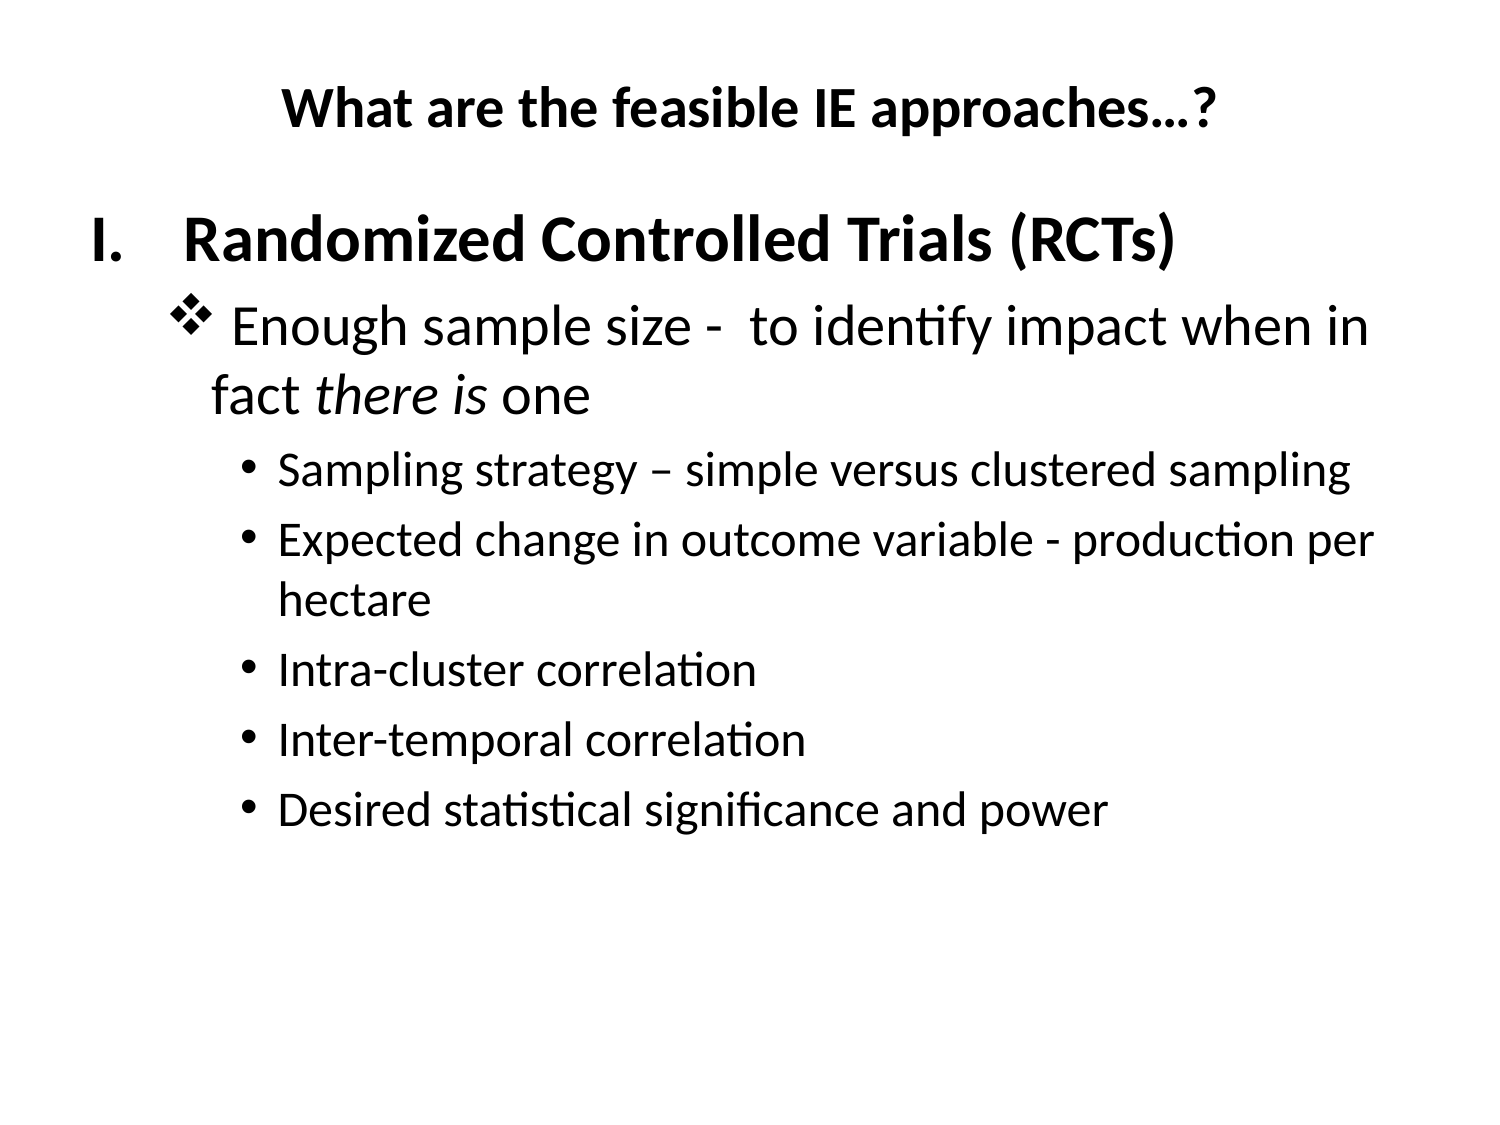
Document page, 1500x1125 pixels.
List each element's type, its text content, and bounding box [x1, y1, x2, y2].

title What are the feasible IE approaches…? [24, 45, 1475, 163]
list Randomized Controlled Trials (RCTs) Enough sample size - to identify impact when in fact there is one Sampling strategy – simple versus clustered sampling Expected change in outcome variable - production per hectare Intra-cluster correlation Inter-temporal correlation Desired statistical significance and power [75, 187, 1425, 1005]
